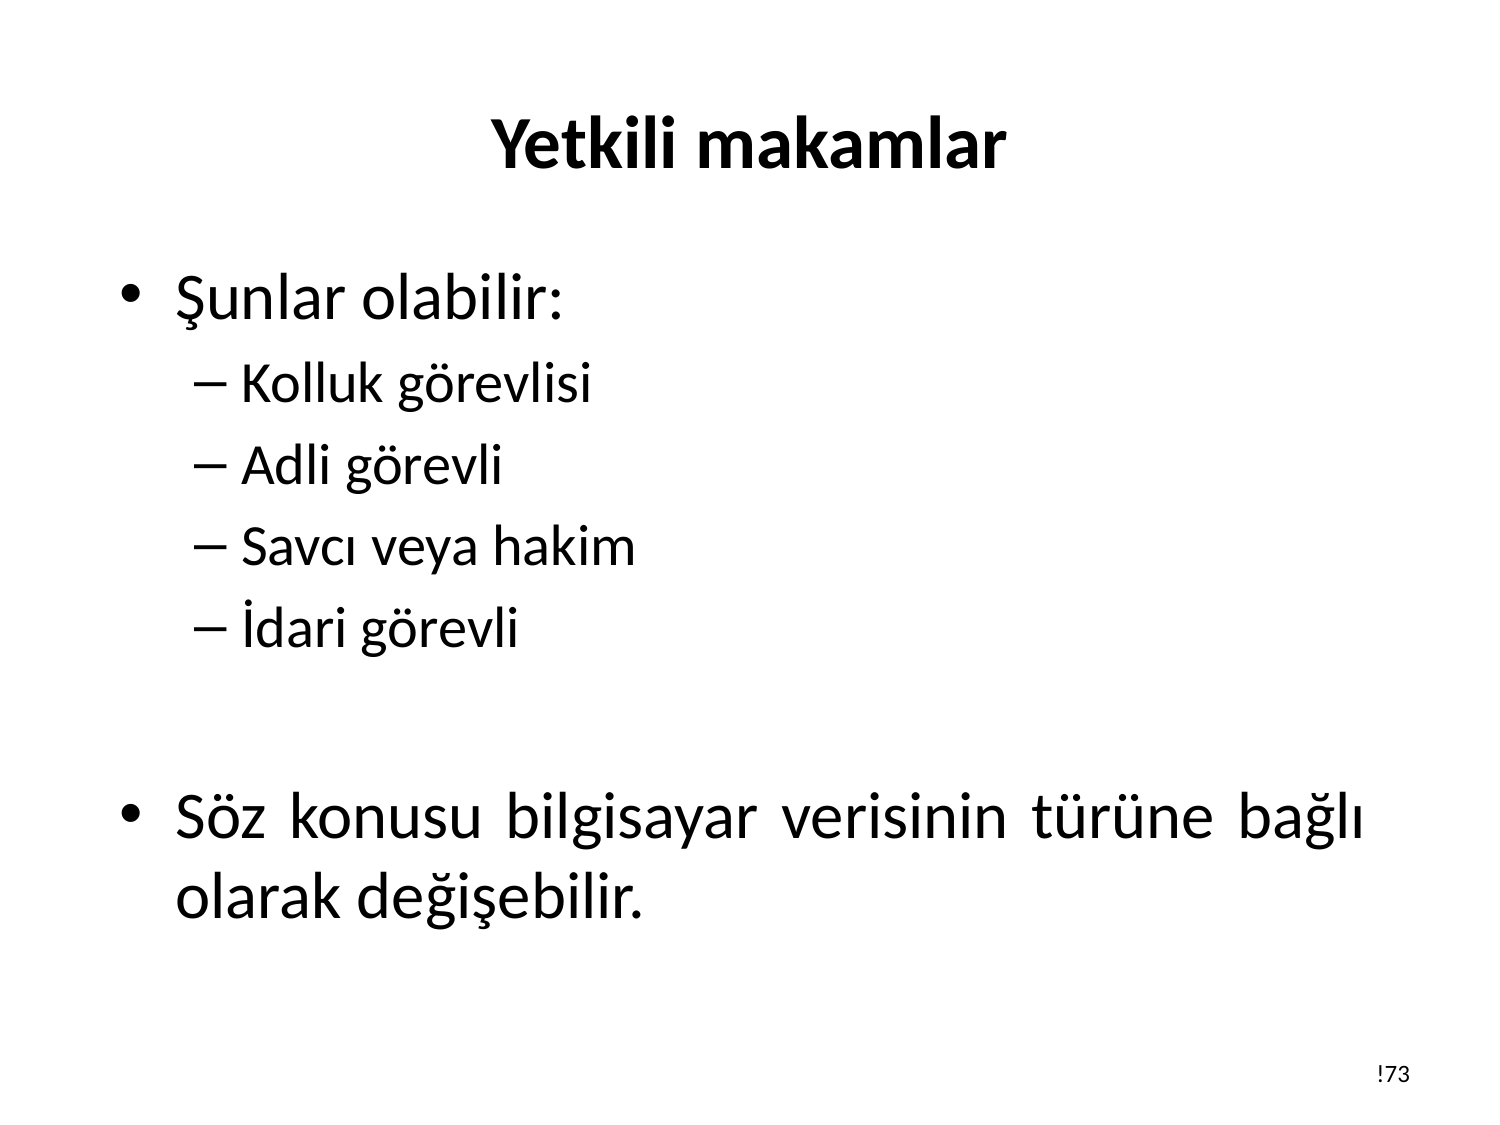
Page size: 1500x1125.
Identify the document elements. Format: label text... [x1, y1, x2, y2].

slide_number !73 [1074, 1042, 1425, 1103]
title Yetkili makamlar [74, 44, 1426, 233]
list Şunlar olabilir: Kolluk görevlisi Adli görevli Savcı veya hakim İdari görevli Söz konusu bilgisayar verisinin türüne bağlı olarak değişebilir. [103, 244, 1383, 988]
